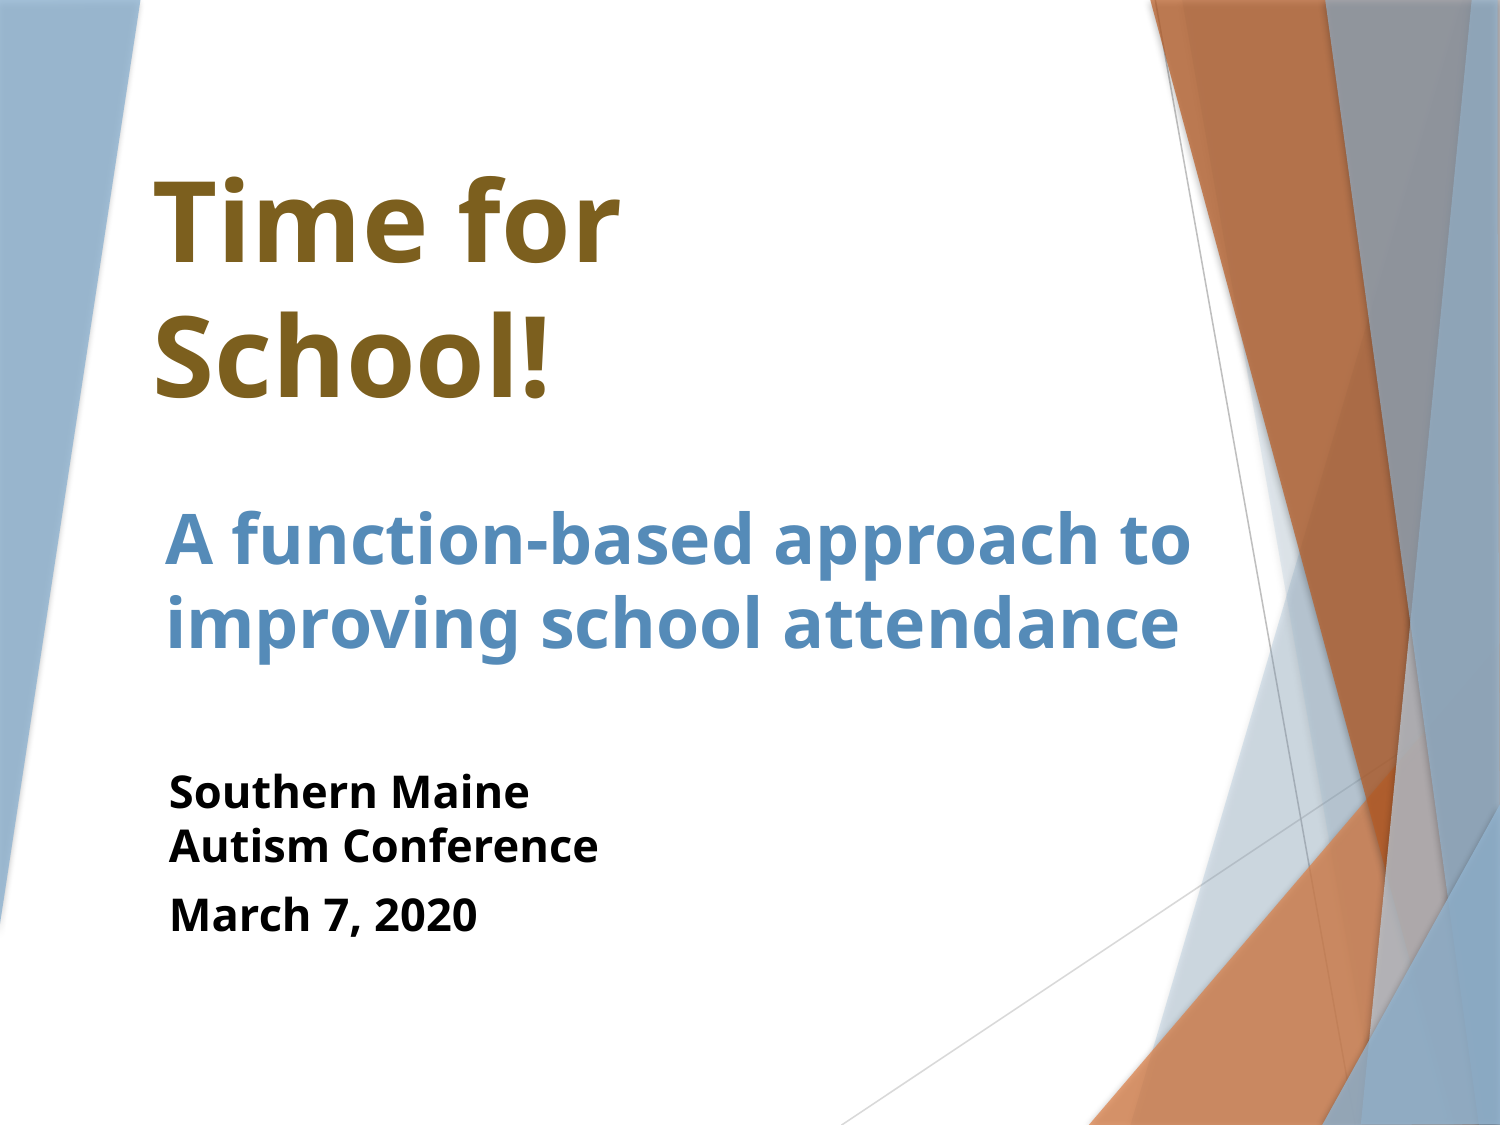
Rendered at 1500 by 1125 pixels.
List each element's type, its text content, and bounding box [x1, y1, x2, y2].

title Time for School! [137, 215, 705, 428]
subtitle A function-based approach to improving school attendance [150, 487, 1213, 752]
text_box Southern Maine Autism Conference March 7, 2020 [153, 755, 688, 956]
